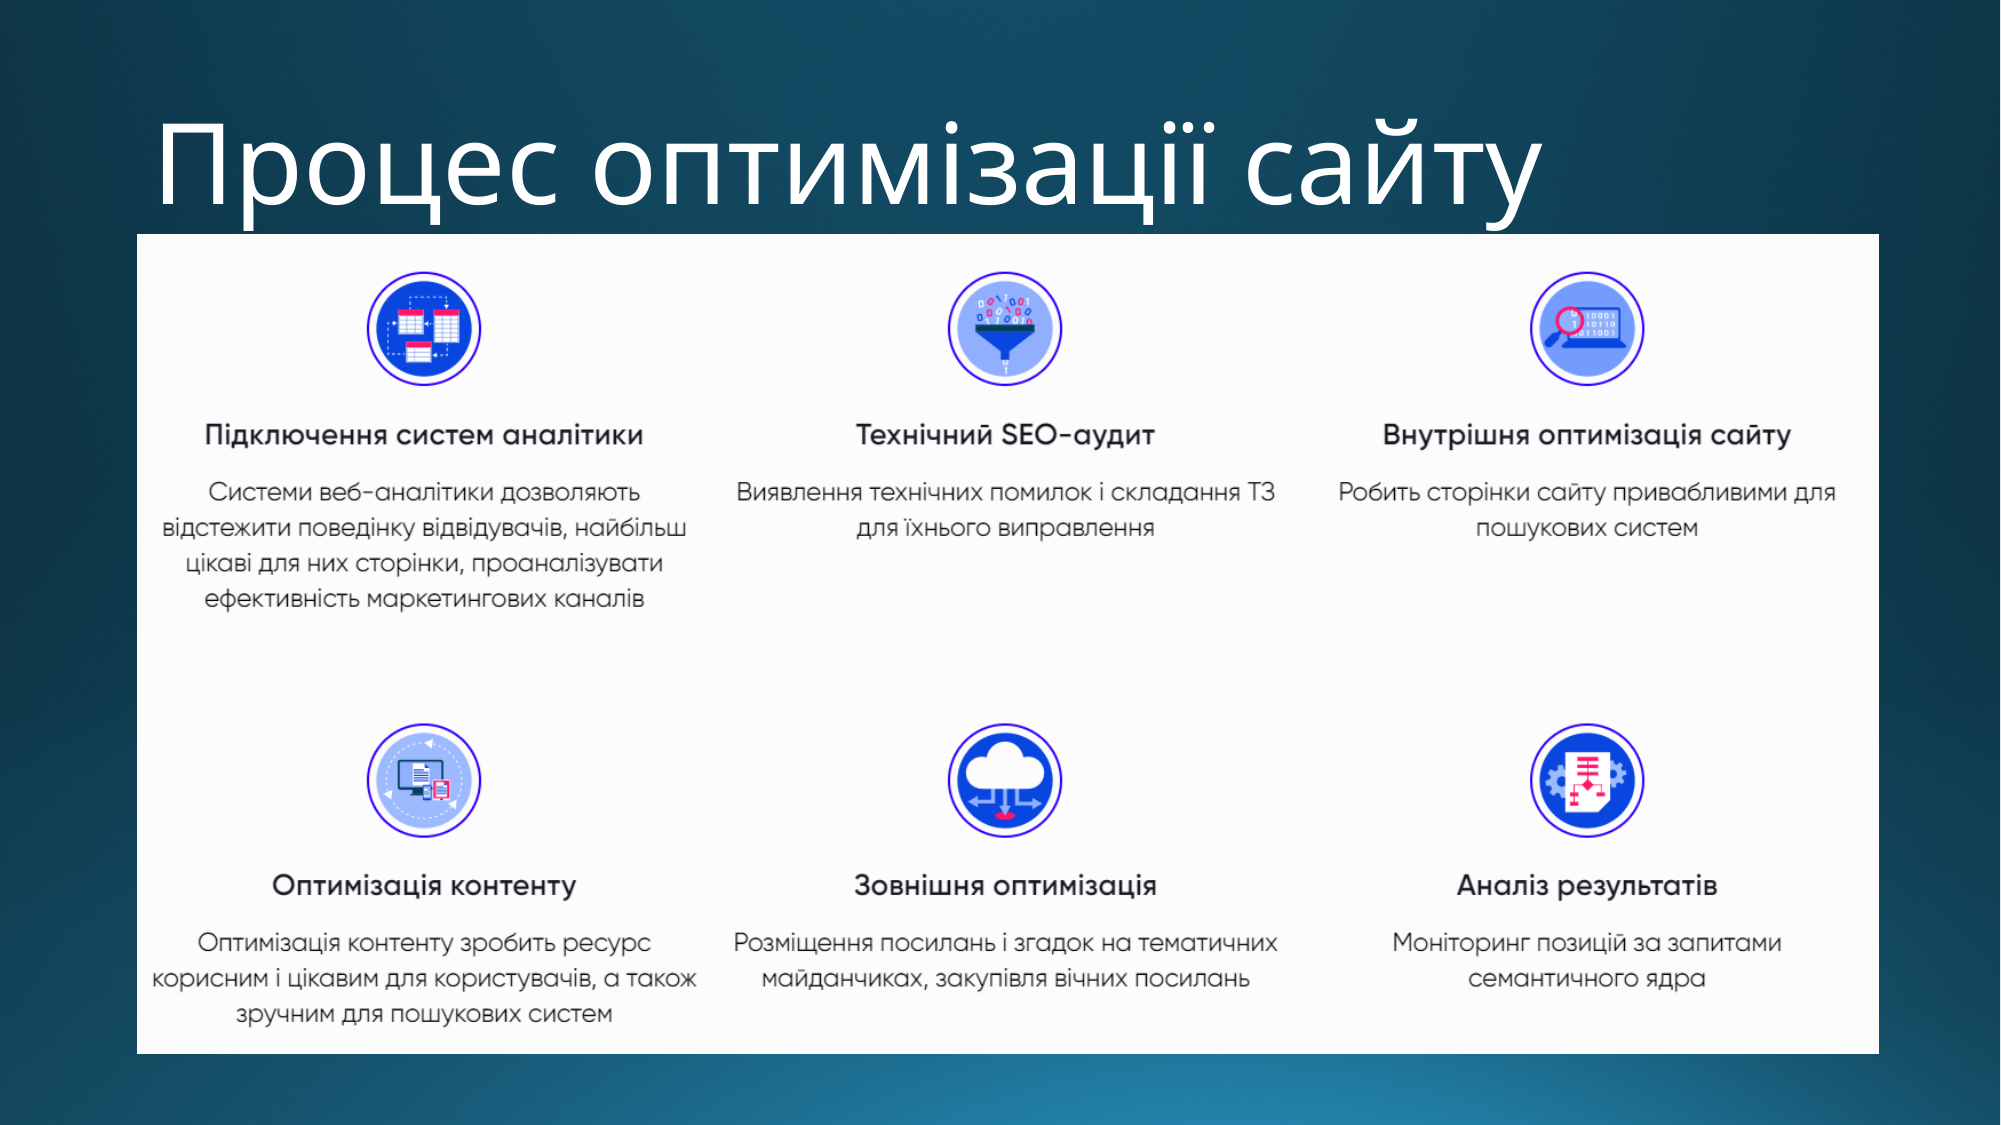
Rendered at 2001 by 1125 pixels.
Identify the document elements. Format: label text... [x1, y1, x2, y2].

title Процес оптимізації сайту [137, 59, 1863, 234]
picture [0, 0, 2001, 1125]
